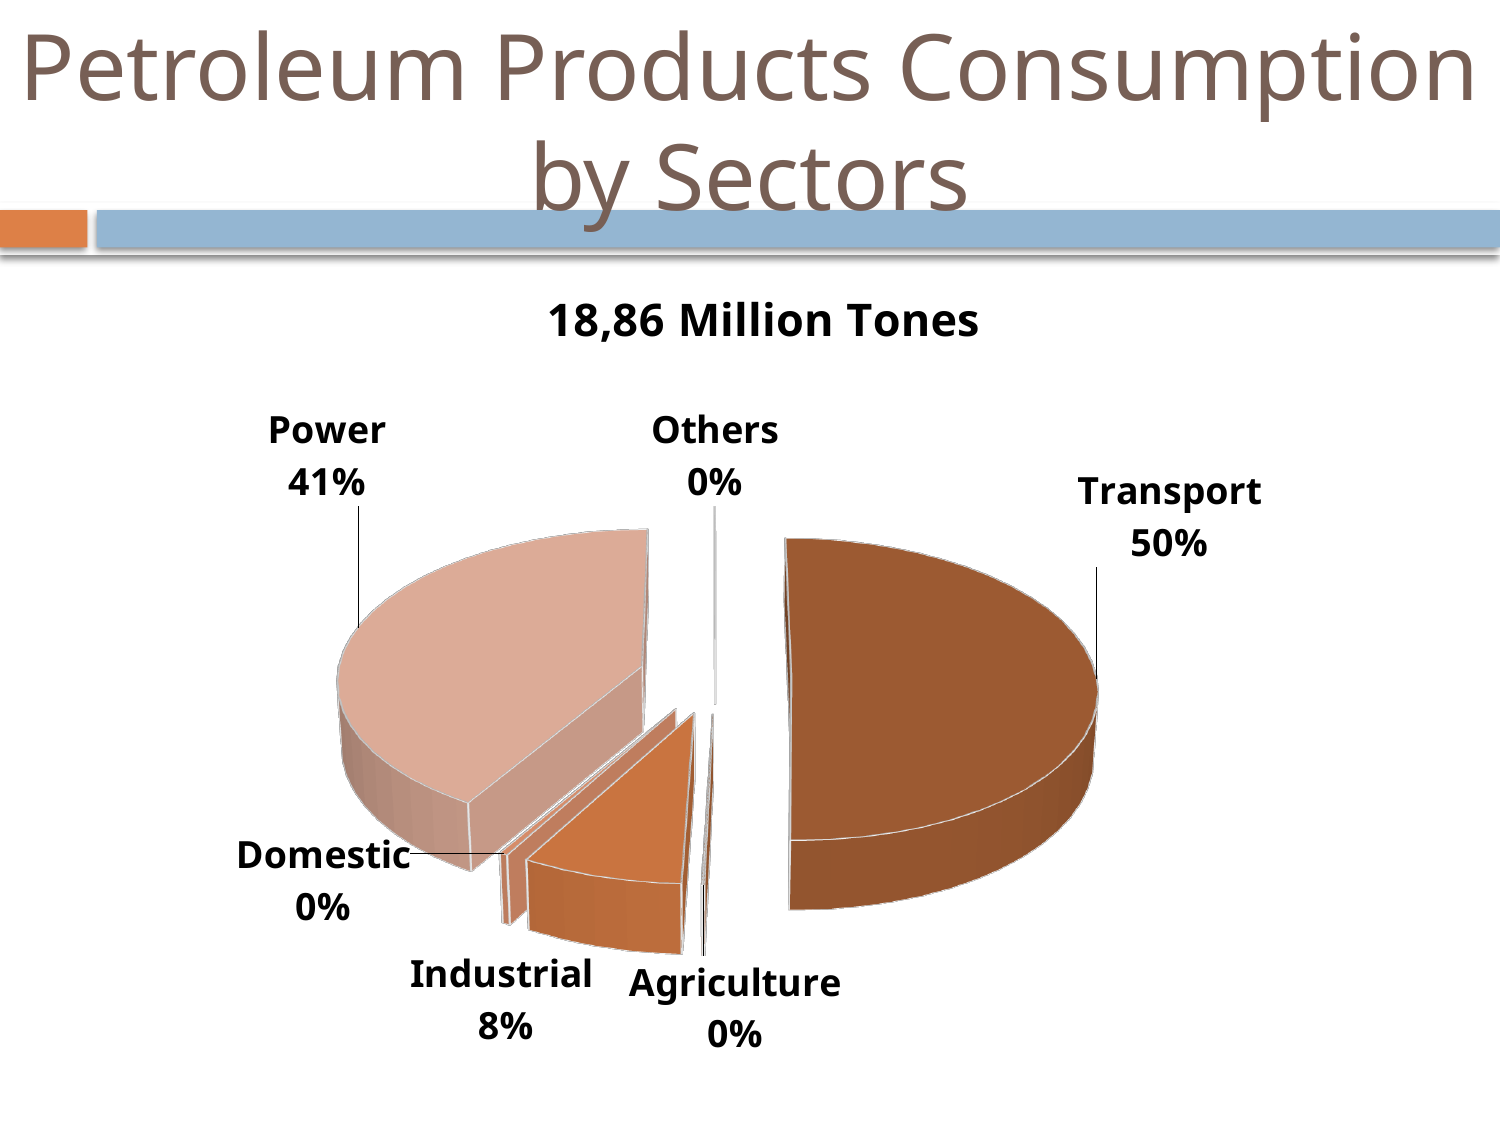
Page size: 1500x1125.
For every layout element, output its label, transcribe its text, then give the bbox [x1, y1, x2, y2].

title Petroleum Products Consumption by Sectors [0, 37, 1500, 200]
chart [87, 274, 1426, 1076]
